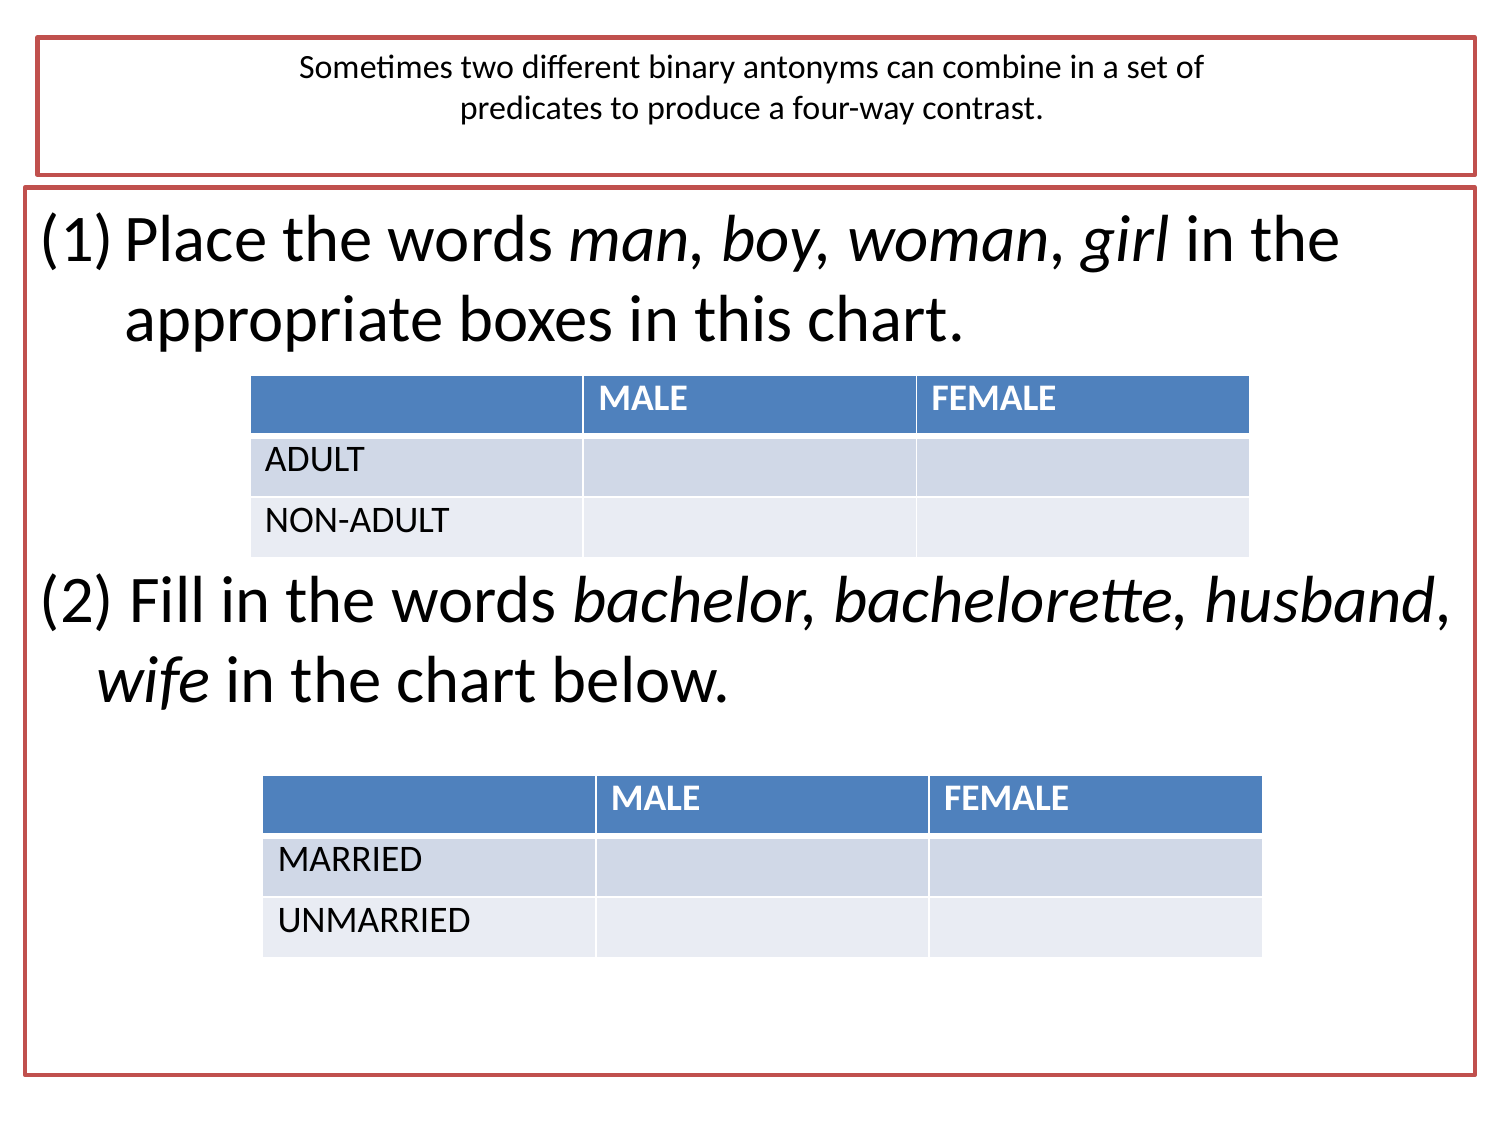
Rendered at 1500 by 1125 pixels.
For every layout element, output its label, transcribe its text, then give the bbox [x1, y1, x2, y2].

table_header MALE [584, 376, 916, 433]
table_cell MARRIED [263, 839, 595, 896]
table_header MALE [597, 776, 928, 833]
table_header FEMALE [917, 376, 1249, 433]
table_cell [917, 498, 1249, 557]
table_cell ADULT [251, 439, 582, 496]
table_cell [597, 839, 928, 896]
table_cell NON-ADULT [251, 498, 582, 557]
table_cell UNMARRIED [263, 898, 595, 957]
list Place the words man, boy, woman, girl in the appropriate boxes in this chart. (2) Fill in the words bachelor, bachelorette, husband, wife in the chart below. [23, 185, 1477, 1077]
table_cell [584, 498, 916, 557]
table_header [251, 376, 582, 433]
table_cell [584, 439, 916, 496]
table_cell [930, 839, 1262, 896]
table_header FEMALE [930, 776, 1262, 833]
title Sometimes two different binary antonyms can combine in a set of predicates to produce a four-way contrast. [35, 35, 1477, 177]
table_cell [597, 898, 928, 957]
table_cell [930, 898, 1262, 957]
table_header [263, 776, 595, 833]
table_cell [917, 439, 1249, 496]
